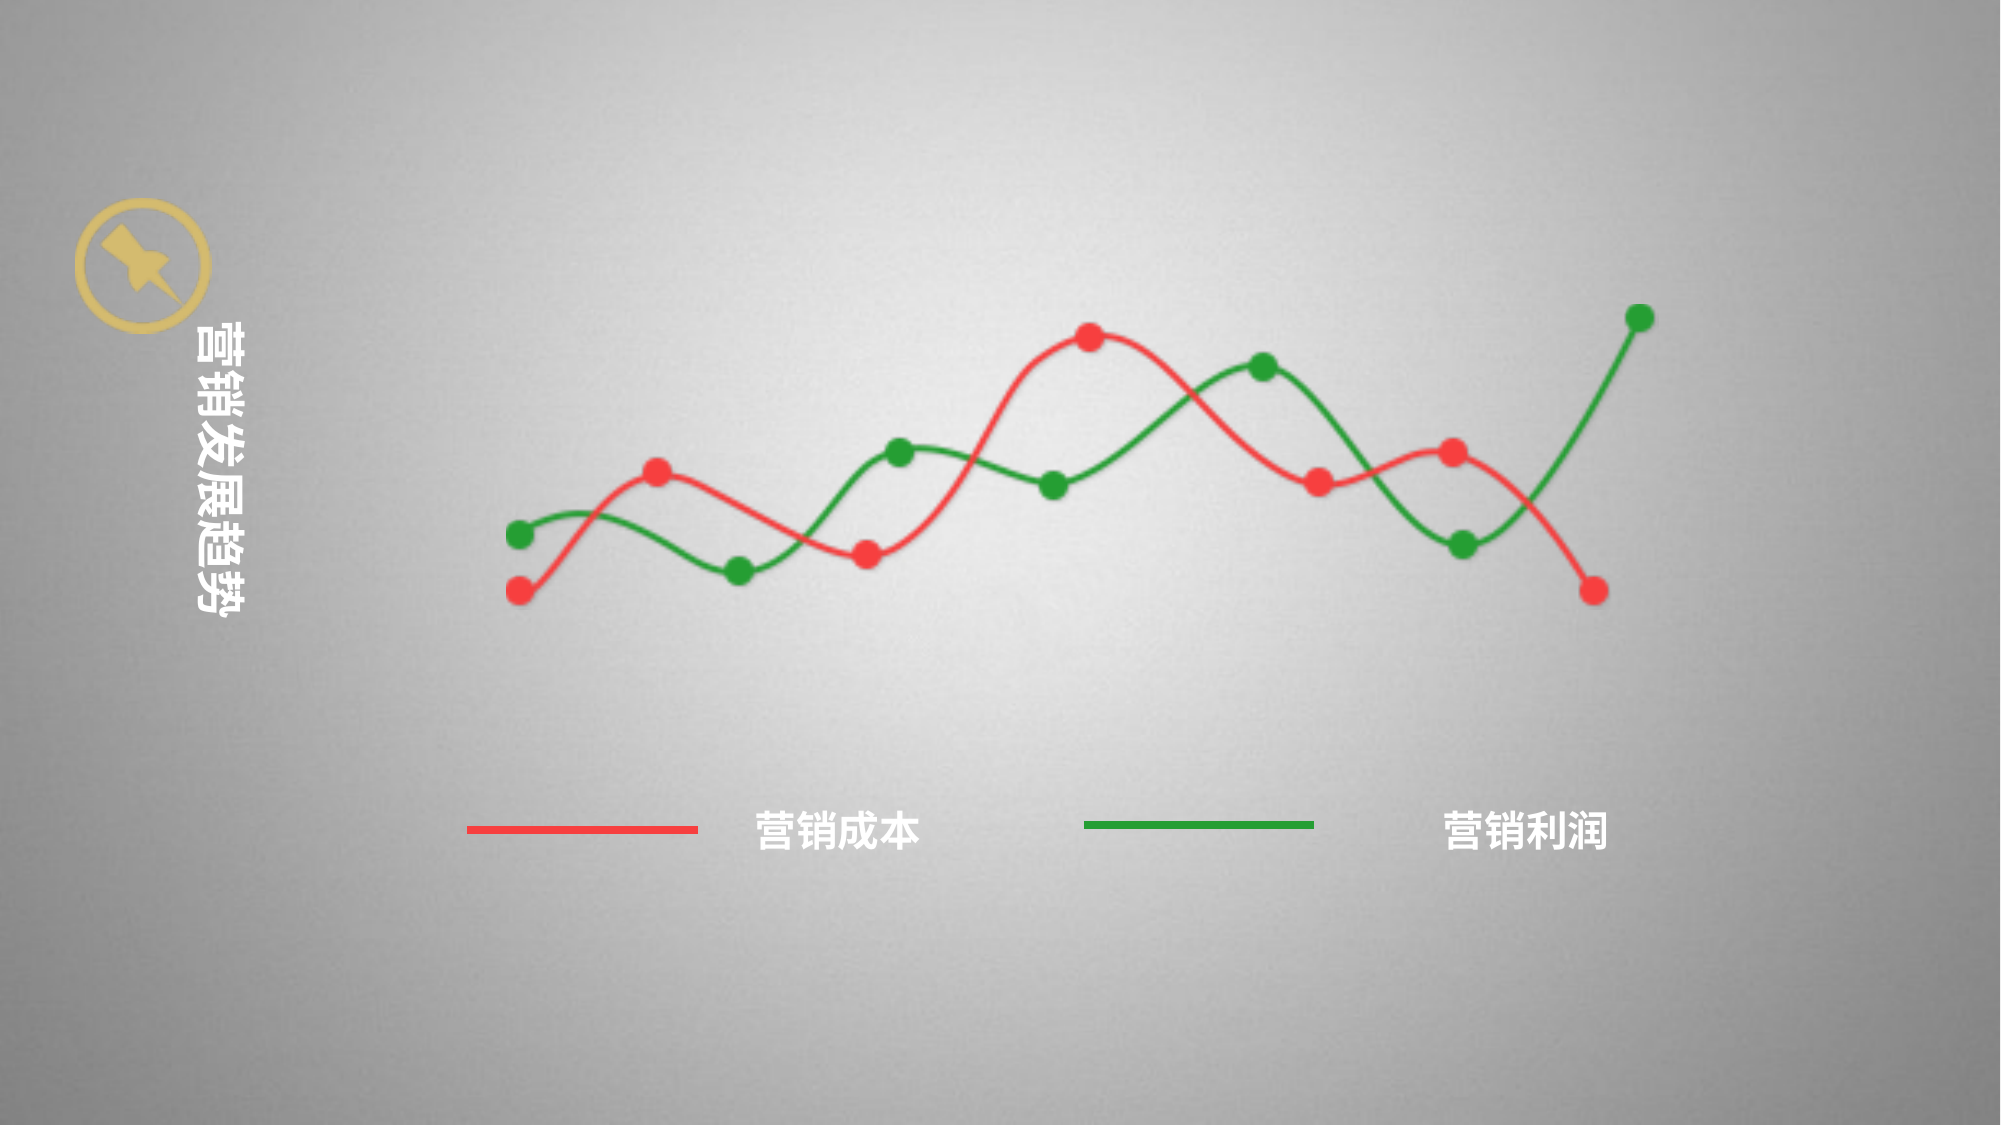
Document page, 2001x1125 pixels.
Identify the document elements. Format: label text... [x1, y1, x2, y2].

text_box 营销利润 [1428, 797, 1659, 863]
picture [0, 0, 2001, 1125]
text_box 营销成本 [739, 797, 970, 863]
text_box 营销发展趋势 [169, 304, 260, 786]
